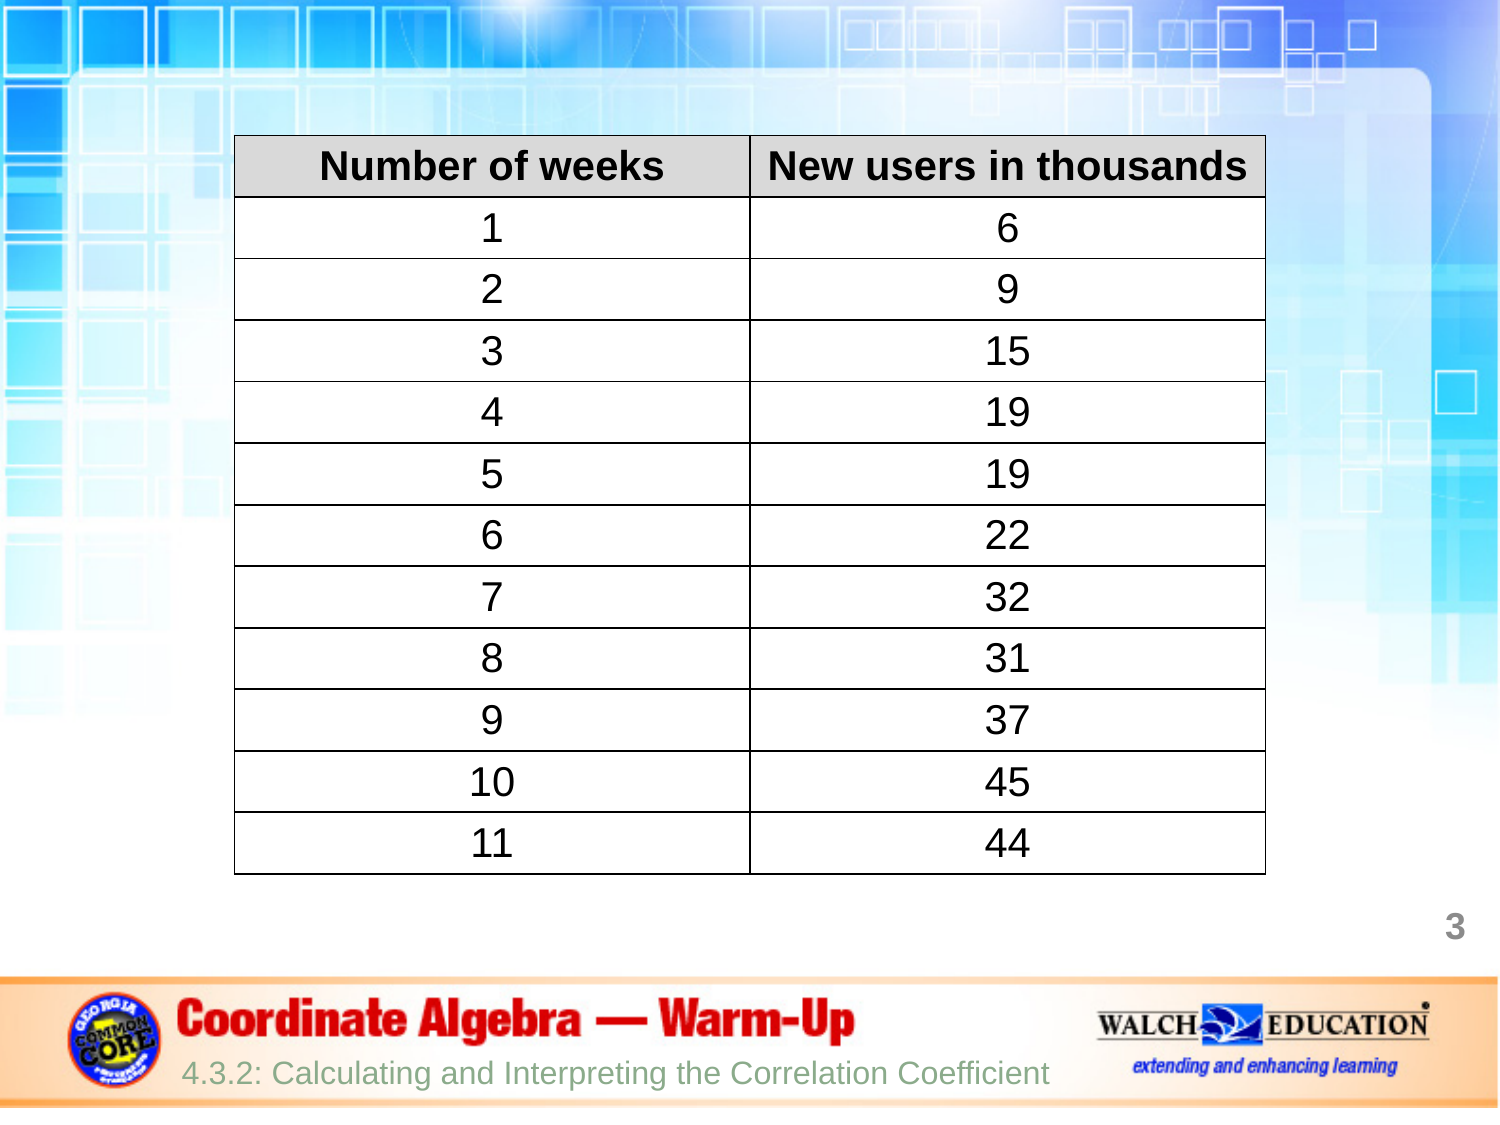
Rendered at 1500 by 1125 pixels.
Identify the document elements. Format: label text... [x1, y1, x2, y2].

table_cell 31 [751, 629, 1265, 688]
table_cell 10 [235, 752, 749, 811]
table_cell 4 [235, 382, 749, 442]
table_cell 6 [751, 198, 1265, 258]
table_cell 5 [235, 444, 749, 504]
table_cell 19 [751, 444, 1265, 504]
slide_number 3 [1361, 901, 1481, 949]
table_cell 3 [235, 321, 749, 381]
picture [0, 0, 1500, 1108]
table_cell 6 [235, 506, 749, 565]
table_cell 11 [235, 813, 749, 873]
table_header Number of weeks [235, 136, 749, 196]
table_header New users in thousands [751, 136, 1265, 196]
footer 4.3.2: Calculating and Interpreting the Correlation Coefficient [166, 1048, 1086, 1094]
table_cell 44 [751, 813, 1265, 873]
table_cell 7 [235, 567, 749, 627]
table_cell 32 [751, 567, 1265, 627]
table_cell 22 [751, 506, 1265, 565]
table_cell 9 [235, 690, 749, 750]
table_cell 45 [751, 752, 1265, 811]
table_cell 37 [751, 690, 1265, 750]
table_cell 9 [751, 259, 1265, 319]
table_cell 15 [751, 321, 1265, 381]
table_cell 19 [751, 382, 1265, 442]
table_cell 2 [235, 259, 749, 319]
table_cell 8 [235, 629, 749, 688]
table_cell 1 [235, 198, 749, 258]
